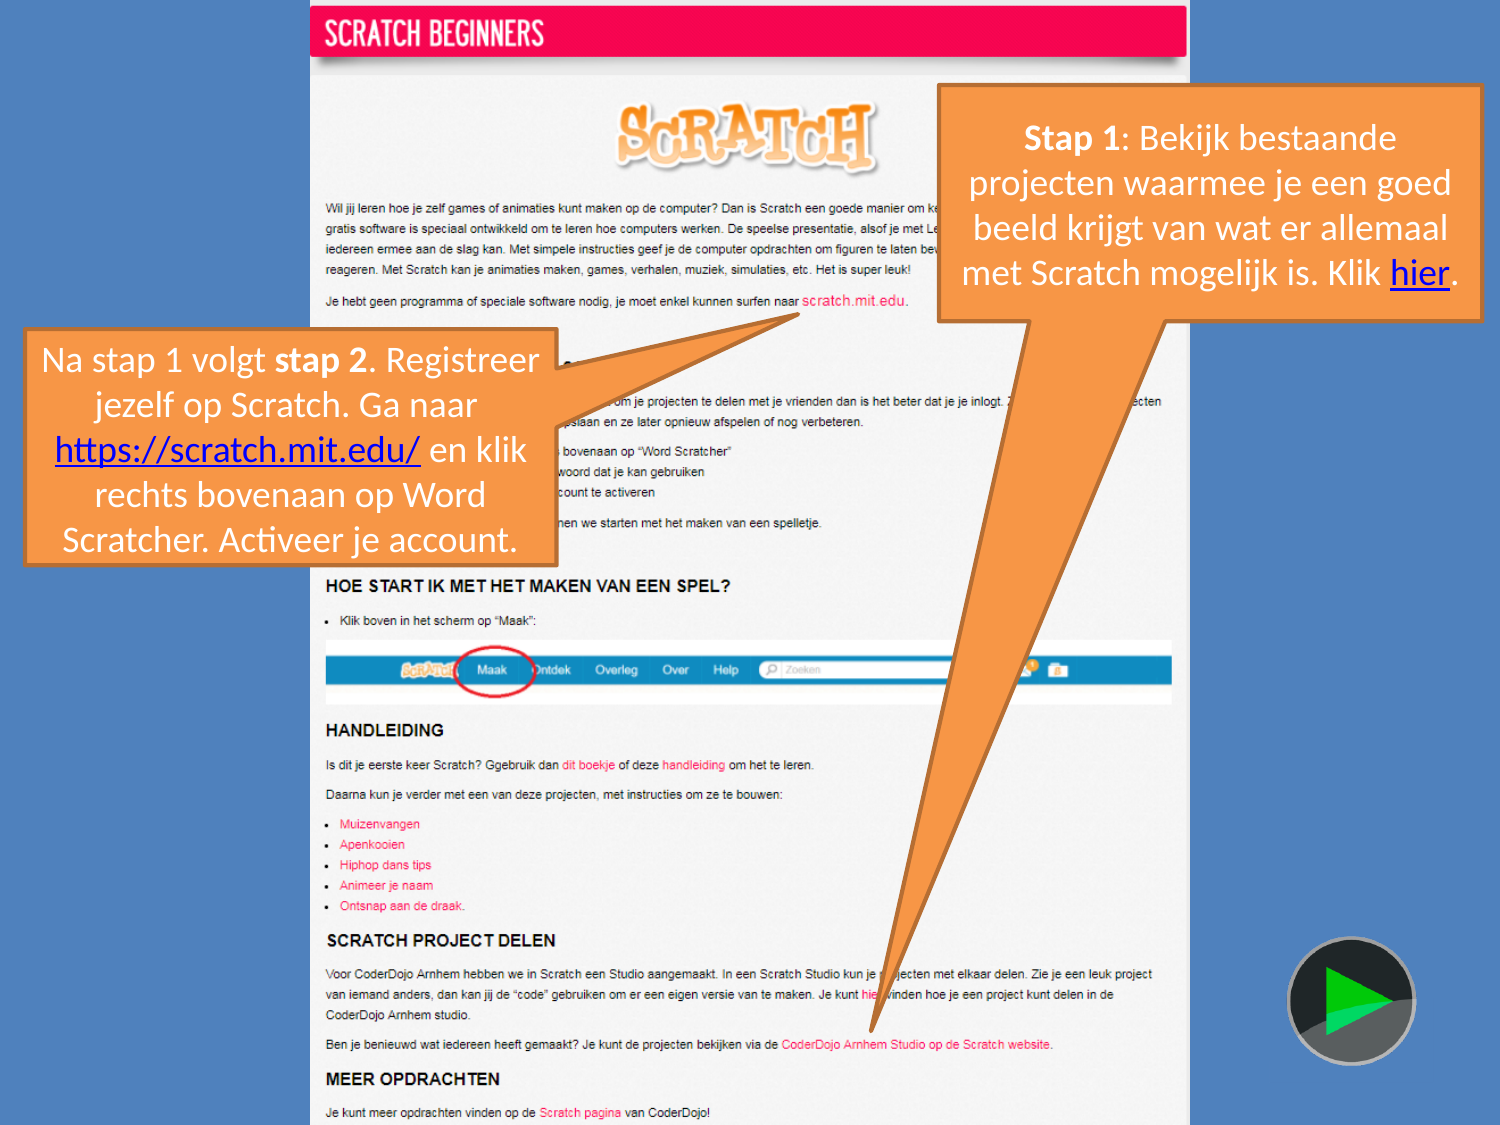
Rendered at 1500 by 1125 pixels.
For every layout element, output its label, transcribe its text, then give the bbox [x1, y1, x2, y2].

text_box Na stap 1 volgt stap 2. Registreer jezelf op Scratch. Ga naar https://scratch.mit.edu/ en klik rechts bovenaan op Word Scratcher. Activeer je account. [22, 327, 305, 568]
picture [1269, 917, 1434, 1083]
text_box Stap 1: Bekijk bestaande projecten waarmee je een goed beeld krijgt van wat er allemaal met Scratch mogelijk is. Klik hier. [1194, 82, 1485, 324]
picture [310, 0, 1190, 1125]
